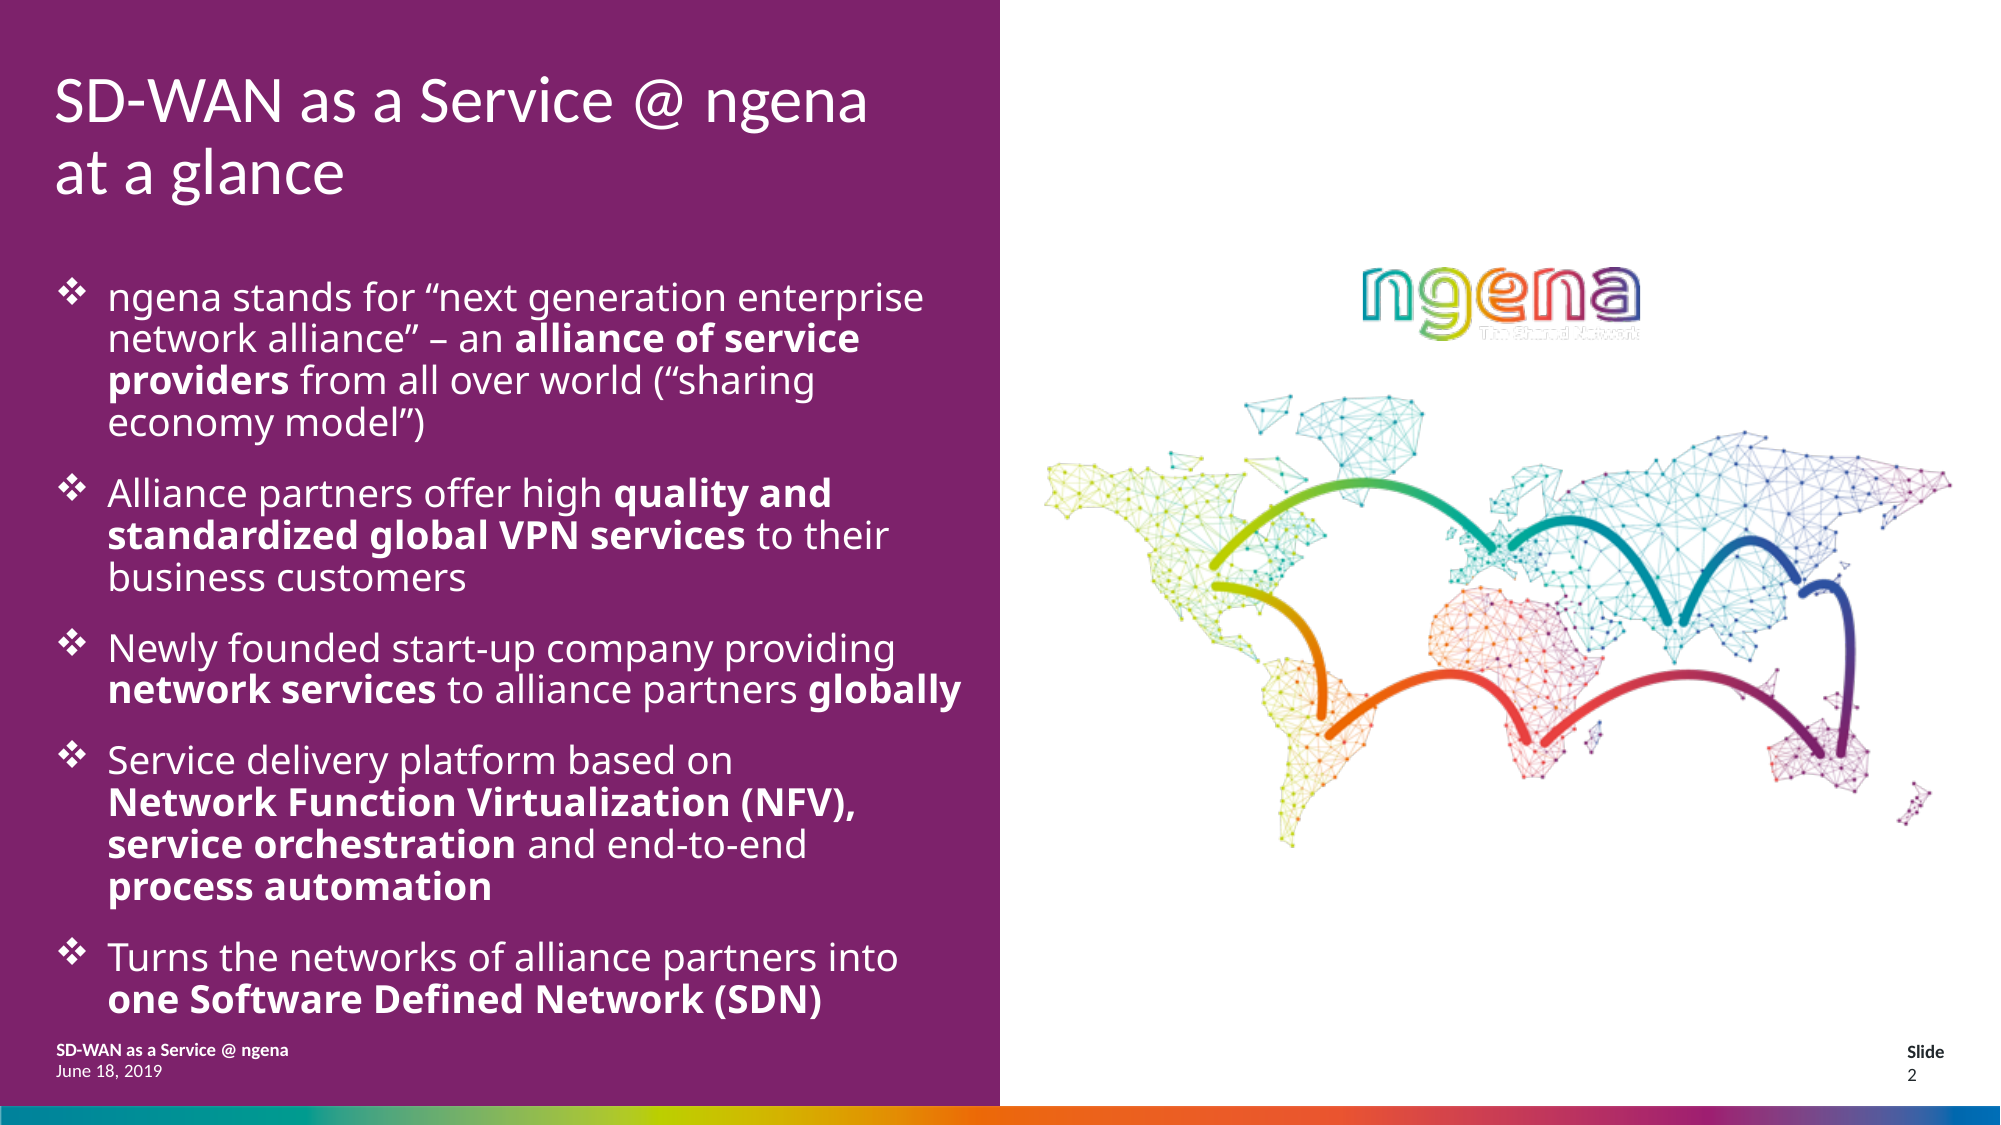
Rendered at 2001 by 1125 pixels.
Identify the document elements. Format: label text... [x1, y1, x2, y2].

title SD-WAN as a Service @ ngena at a glance [54, 64, 965, 201]
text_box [1362, 267, 1641, 341]
picture [0, 1106, 2000, 1125]
picture [987, 250, 2000, 976]
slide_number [56, 1064, 297, 1084]
slide_number Slide 1 [1907, 1040, 1969, 1090]
footer SD-WAN as a Service @ ngena [54, 1040, 363, 1064]
list ngena stands for “next generation enterprise network alliance” – an alliance of service providers from all over world (“sharing economy model”) Alliance partners offer high quality and standardized global VPN services to their business customers Newly founded start-up company providing network services to alliance partners globally Service delivery platform based on Network Function Virtualization (NFV), service orchestration and end-to-end process automation Turns the networks of alliance partners into one Software Defined Network (SDN) [54, 270, 1000, 1032]
